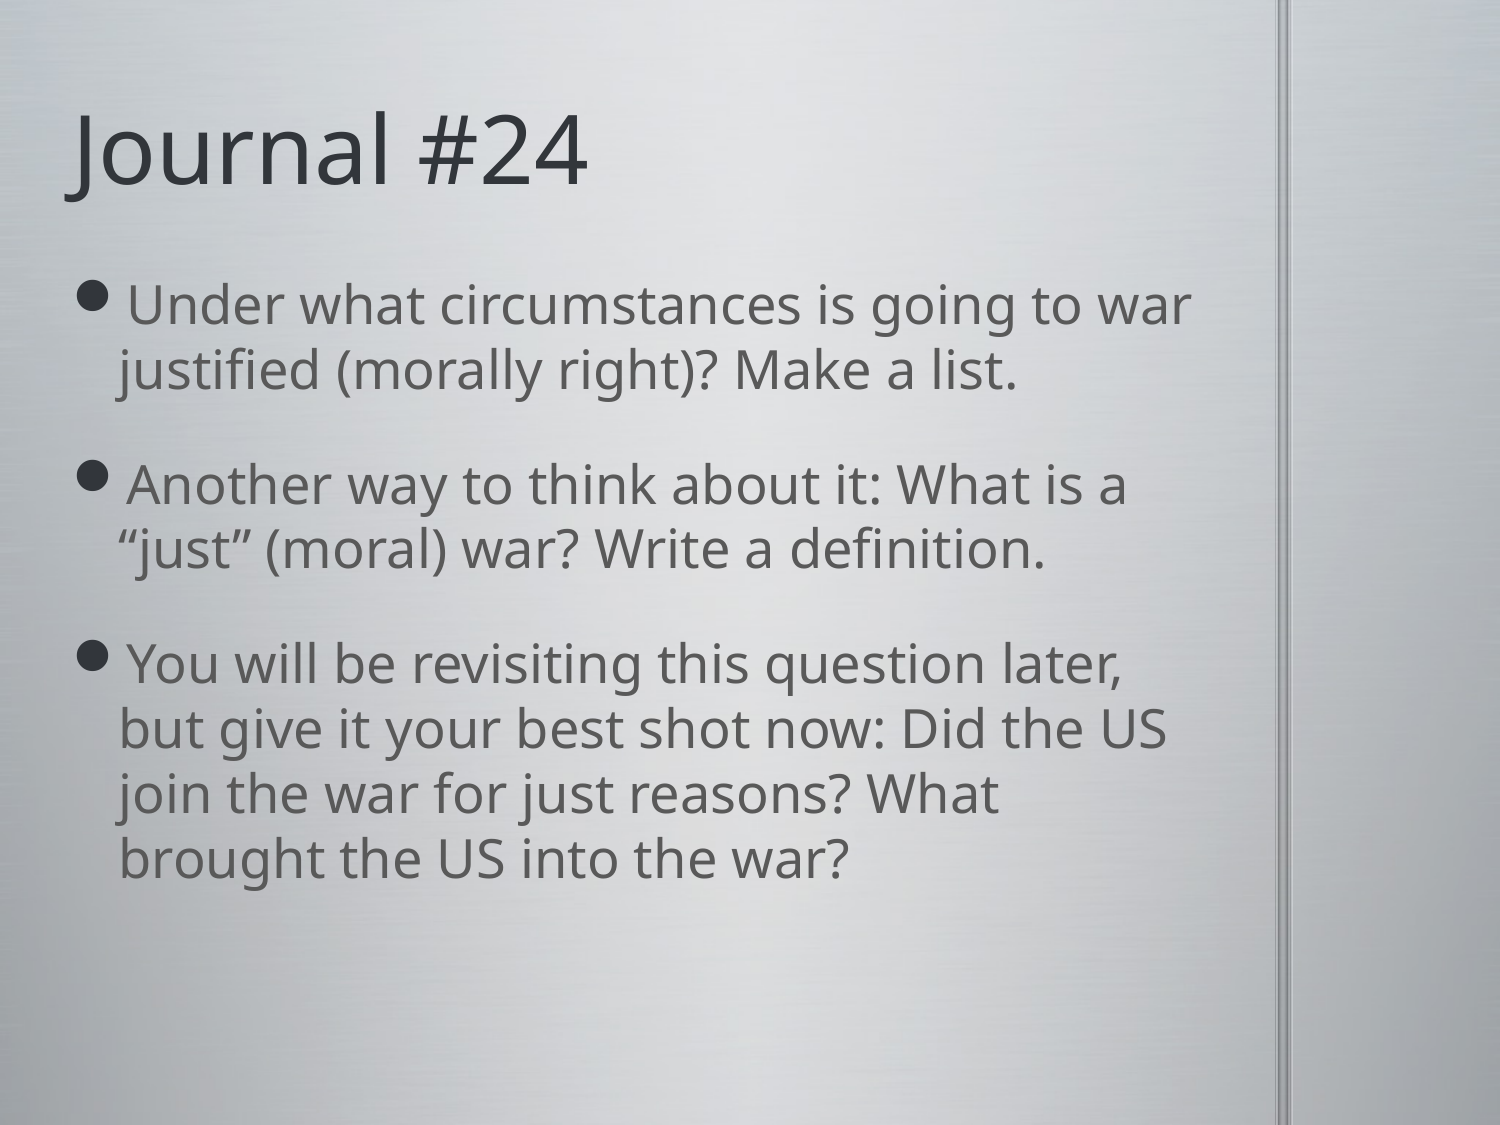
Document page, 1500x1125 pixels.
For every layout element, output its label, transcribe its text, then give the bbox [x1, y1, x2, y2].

picture [0, 0, 1500, 1125]
title Journal #24 [57, 86, 1220, 207]
list Under what circumstances is going to war justified (morally right)? Make a list. Another way to think about it: What is a “just” (moral) war? Write a definition. You will be revisiting this question later, but give it your best shot now: Did the US join the war for just reasons? What brought the US into the war? [57, 262, 1220, 1005]
